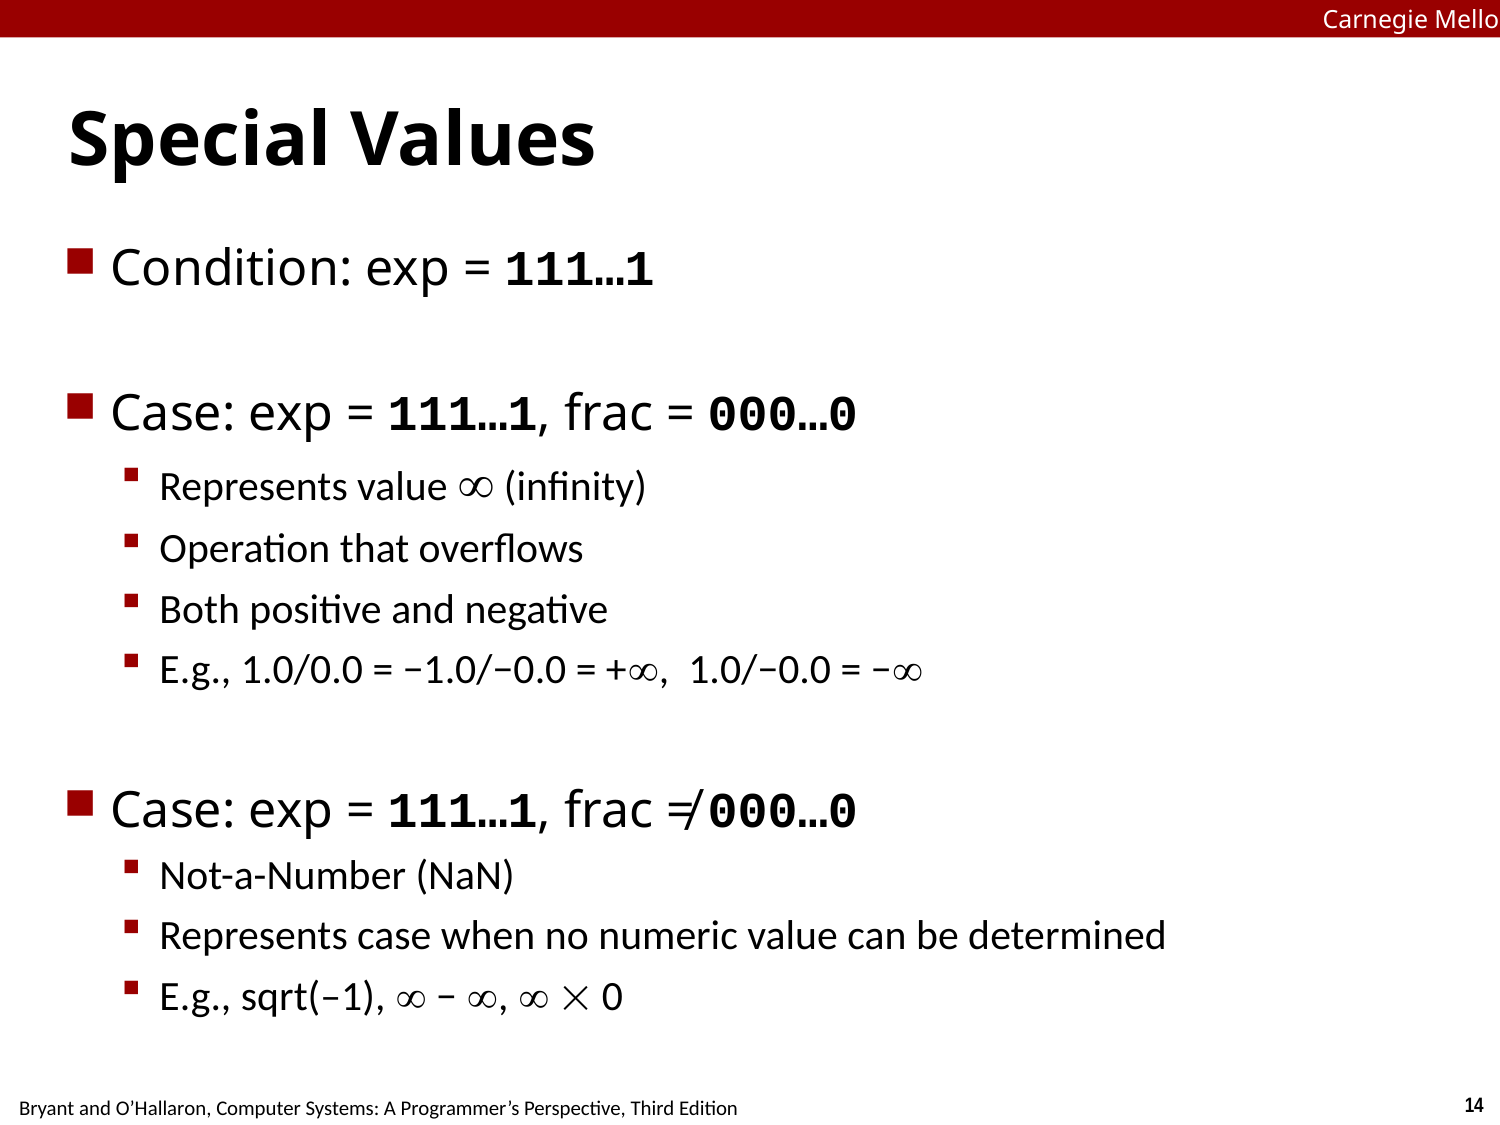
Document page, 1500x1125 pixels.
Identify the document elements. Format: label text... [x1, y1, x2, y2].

list Condition: exp = 111…1 Case: exp = 111…1, frac = 000…0 Represents value  (infinity) Operation that overflows Both positive and negative E.g., 1.0/0.0 = −1.0/−0.0 = +, 1.0/−0.0 = − Case: exp = 111…1, frac ≠ 000…0 Not-a-Number (NaN) Represents case when no numeric value can be determined E.g., sqrt(–1),  − ,   0 [62, 228, 1438, 1122]
text_box Carnegie Mellon [1322, 3, 1500, 33]
text_box [0, 0, 1500, 38]
title Special Values [62, 41, 1438, 228]
